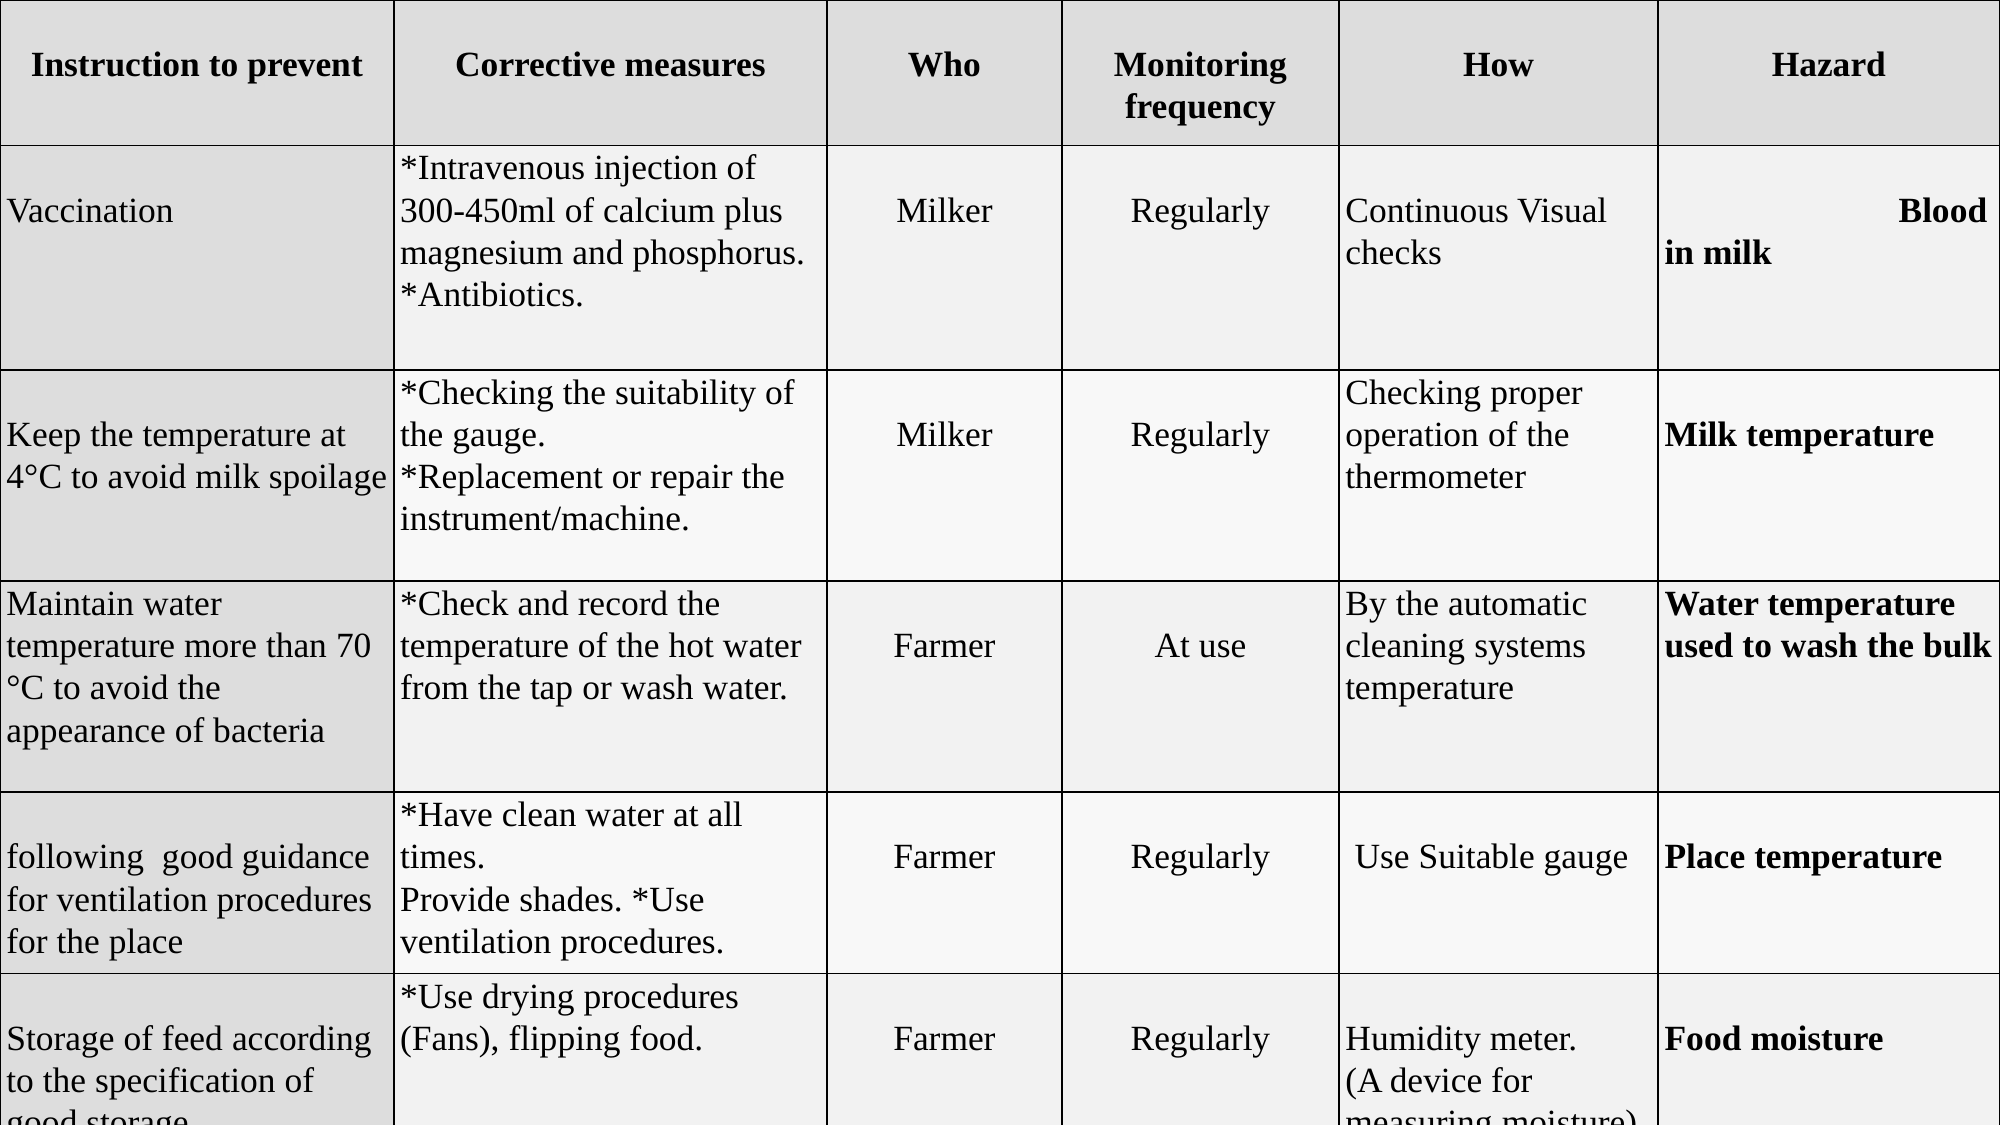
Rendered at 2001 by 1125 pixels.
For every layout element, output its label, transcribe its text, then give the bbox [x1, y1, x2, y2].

table_cell Regularly [1063, 793, 1338, 973]
table_header Corrective measures [395, 1, 826, 145]
table_cell Continuous Visual checks [1340, 146, 1657, 369]
table_cell Water temperature used to wash the bulk [1659, 582, 1999, 791]
table_cell Milker [828, 371, 1061, 580]
table_cell Blood in milk [1659, 146, 1999, 369]
table_header Hazard [1659, 1, 1999, 145]
table_cell Maintain water temperature more than 70 °C to avoid the appearance of bacteria [1, 582, 393, 791]
table_header Who [828, 1, 1061, 145]
table_cell *Use drying procedures (Fans), flipping food. [395, 974, 826, 1125]
table_header Monitoring frequency [1063, 1, 1338, 145]
table_cell Milker [828, 146, 1061, 369]
table_cell *Check and record the temperature of the hot water from the tap or wash water. [395, 582, 826, 791]
table_cell following good guidance for ventilation procedures for the place [1, 793, 393, 973]
table_cell Food moisture [1659, 974, 1999, 1125]
table_cell Farmer [828, 582, 1061, 791]
table_cell Checking proper operation of the thermometer [1340, 371, 1657, 580]
table_cell Humidity meter. (A device for measuring moisture) [1340, 974, 1657, 1125]
table_cell Storage of feed according to the specification of good storage [1, 974, 393, 1125]
table_cell Place temperature [1659, 793, 1999, 973]
table_cell Use Suitable gauge [1340, 793, 1657, 973]
table_cell Farmer [828, 974, 1061, 1125]
table_cell *Have clean water at all times. Provide shades. *Use ventilation procedures. [395, 793, 826, 973]
table_cell Milk temperature [1659, 371, 1999, 580]
table_cell Regularly [1063, 974, 1338, 1125]
table_cell Regularly [1063, 146, 1338, 369]
table_header Instruction to prevent [1, 1, 393, 145]
table_cell *Intravenous injection of 300-450ml of calcium plus magnesium and phosphorus. *Antibiotics. [395, 146, 826, 369]
table_cell *Checking the suitability of the gauge. *Replacement or repair the instrument/machine. [395, 371, 826, 580]
table_cell Vaccination [1, 146, 393, 369]
table_cell By the automatic cleaning systems temperature [1340, 582, 1657, 791]
table_header How [1340, 1, 1657, 145]
table_cell Regularly [1063, 371, 1338, 580]
table_cell At use [1063, 582, 1338, 791]
table_cell Keep the temperature at 4°C to avoid milk spoilage [1, 371, 393, 580]
table_cell Farmer [828, 793, 1061, 973]
